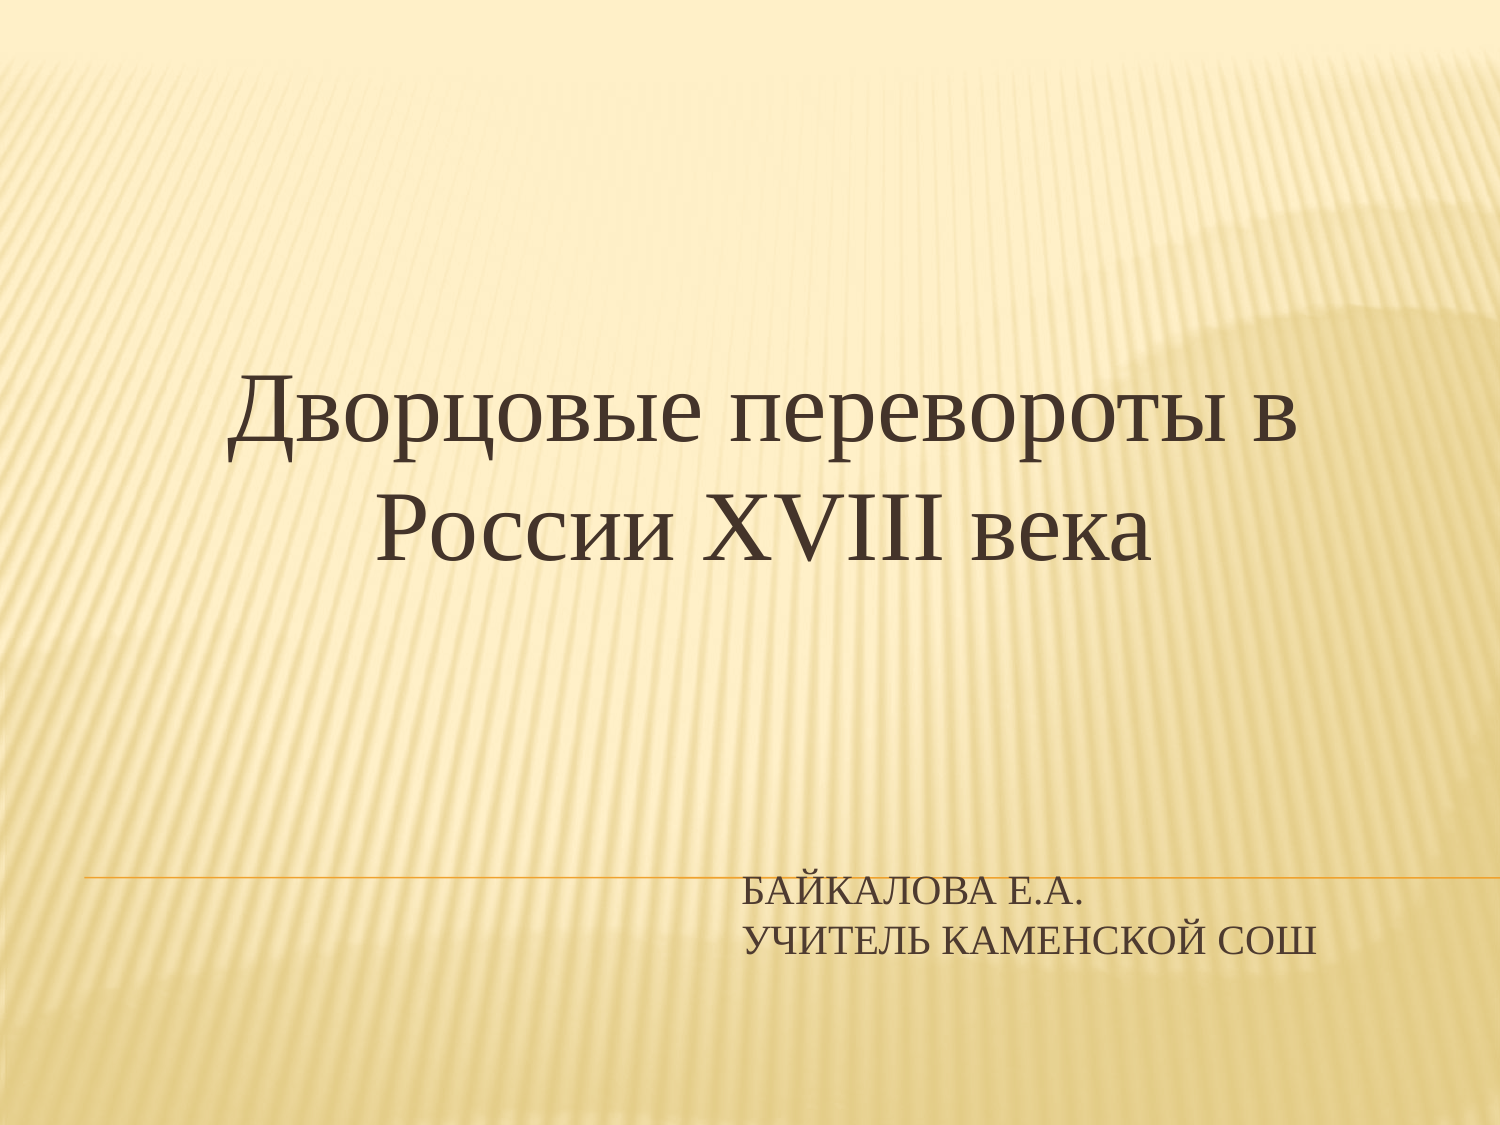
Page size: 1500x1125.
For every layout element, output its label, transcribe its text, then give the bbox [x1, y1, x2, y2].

title Байкалова Е.А. Учитель Каменской СОШ [726, 855, 1450, 1056]
subtitle Дворцовые перевороты в России XVIII века [70, 292, 1458, 589]
